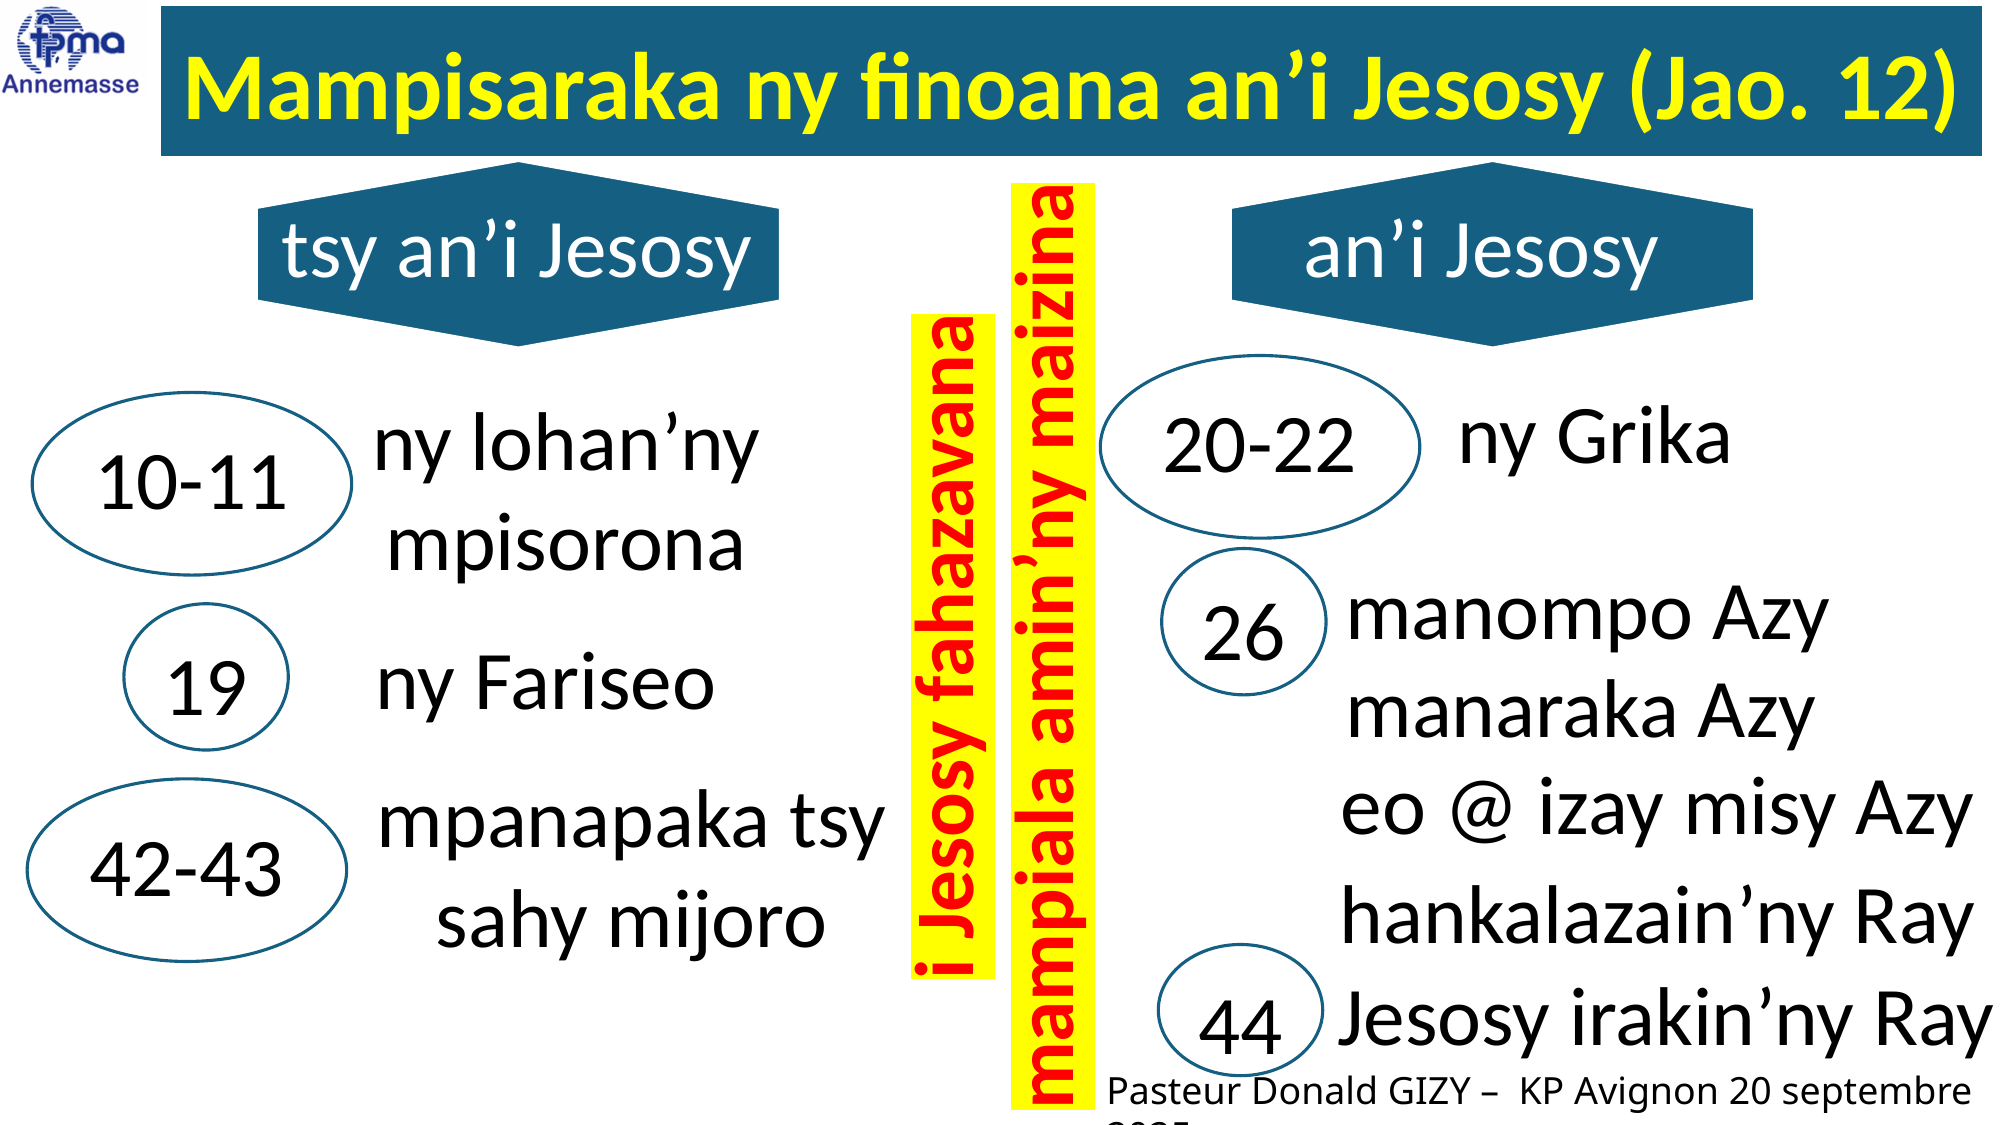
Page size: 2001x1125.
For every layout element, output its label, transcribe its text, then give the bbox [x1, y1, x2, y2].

text_box ny Grika [1419, 372, 1772, 488]
text_box 42-43 [25, 777, 349, 964]
text_box 26 [1160, 546, 1326, 697]
text_box ny lohan’ny mpisorona [346, 380, 786, 595]
text_box ny Fariseo [326, 618, 766, 734]
text_box 44 [1156, 942, 1325, 1078]
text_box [1218, 159, 1756, 350]
text_box i Jesosy fahazavana mampiala amin’ny maizina [883, 159, 1098, 1125]
text_box mpanapaka tsy sahy mijoro [355, 756, 883, 972]
text_box eo @ izay misy Azy [1315, 744, 2000, 852]
text_box 19 [122, 602, 290, 752]
text_box hankalazain’ny Ray [1315, 852, 2000, 954]
text_box Jesosy irakin’ny Ray [1315, 954, 2000, 1070]
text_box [89, 4, 1985, 159]
picture [0, 0, 149, 96]
text_box 20-22 [1098, 353, 1419, 540]
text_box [244, 159, 782, 350]
text_box manaraka Azy [1319, 646, 1843, 744]
text_box 10-11 [30, 390, 346, 577]
text_box manompo Azy [1326, 548, 1850, 664]
text_box Pasteur Donald GIZY – KP Avignon 20 septembre 2025 [1098, 1059, 2000, 1125]
